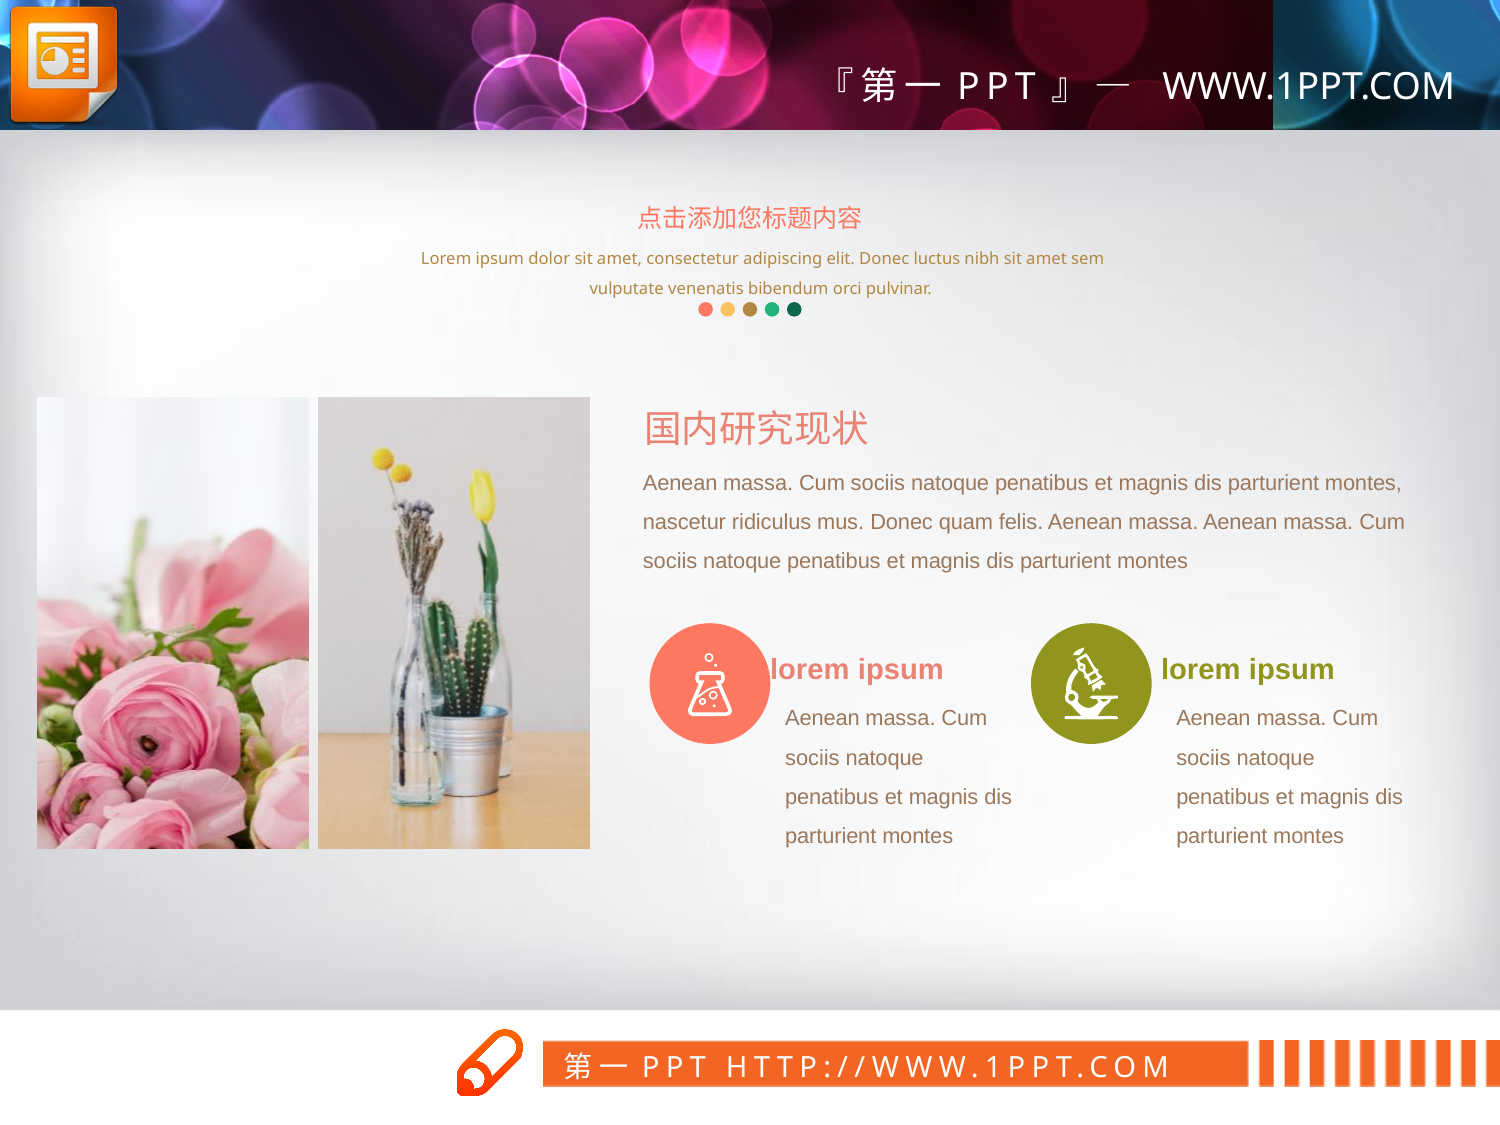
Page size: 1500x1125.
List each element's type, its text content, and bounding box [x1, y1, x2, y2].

text_box Aenean massa. Cum sociis natoque penatibus et magnis dis parturient montes, nascetur ridiculus mus. Donec quam felis. Aenean massa. Aenean massa. Cum sociis natoque penatibus et magnis dis parturient montes [628, 447, 1459, 581]
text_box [680, 663, 740, 724]
text_box lorem ipsum [1157, 642, 1359, 693]
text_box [1030, 622, 1152, 745]
picture [0, 0, 1500, 1012]
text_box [37, 397, 590, 850]
text_box 国内研究现状 [629, 397, 885, 458]
text_box [649, 623, 770, 744]
text_box Aenean massa. Cum sociis natoque penatibus et magnis dis parturient montes [1161, 683, 1423, 856]
text_box Lorem ipsum dolor sit amet, consectetur adipiscing elit. Donec luctus nibh sit amet sem vulputate venenatis bibendum orci pulvinar. [404, 230, 1122, 305]
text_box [698, 301, 802, 317]
text_box Aenean massa. Cum sociis natoque penatibus et magnis dis parturient montes [770, 683, 1032, 856]
text_box lorem ipsum [755, 642, 968, 693]
picture [543, 1040, 1500, 1087]
text_box 点击添加您标题内容 [622, 194, 878, 230]
